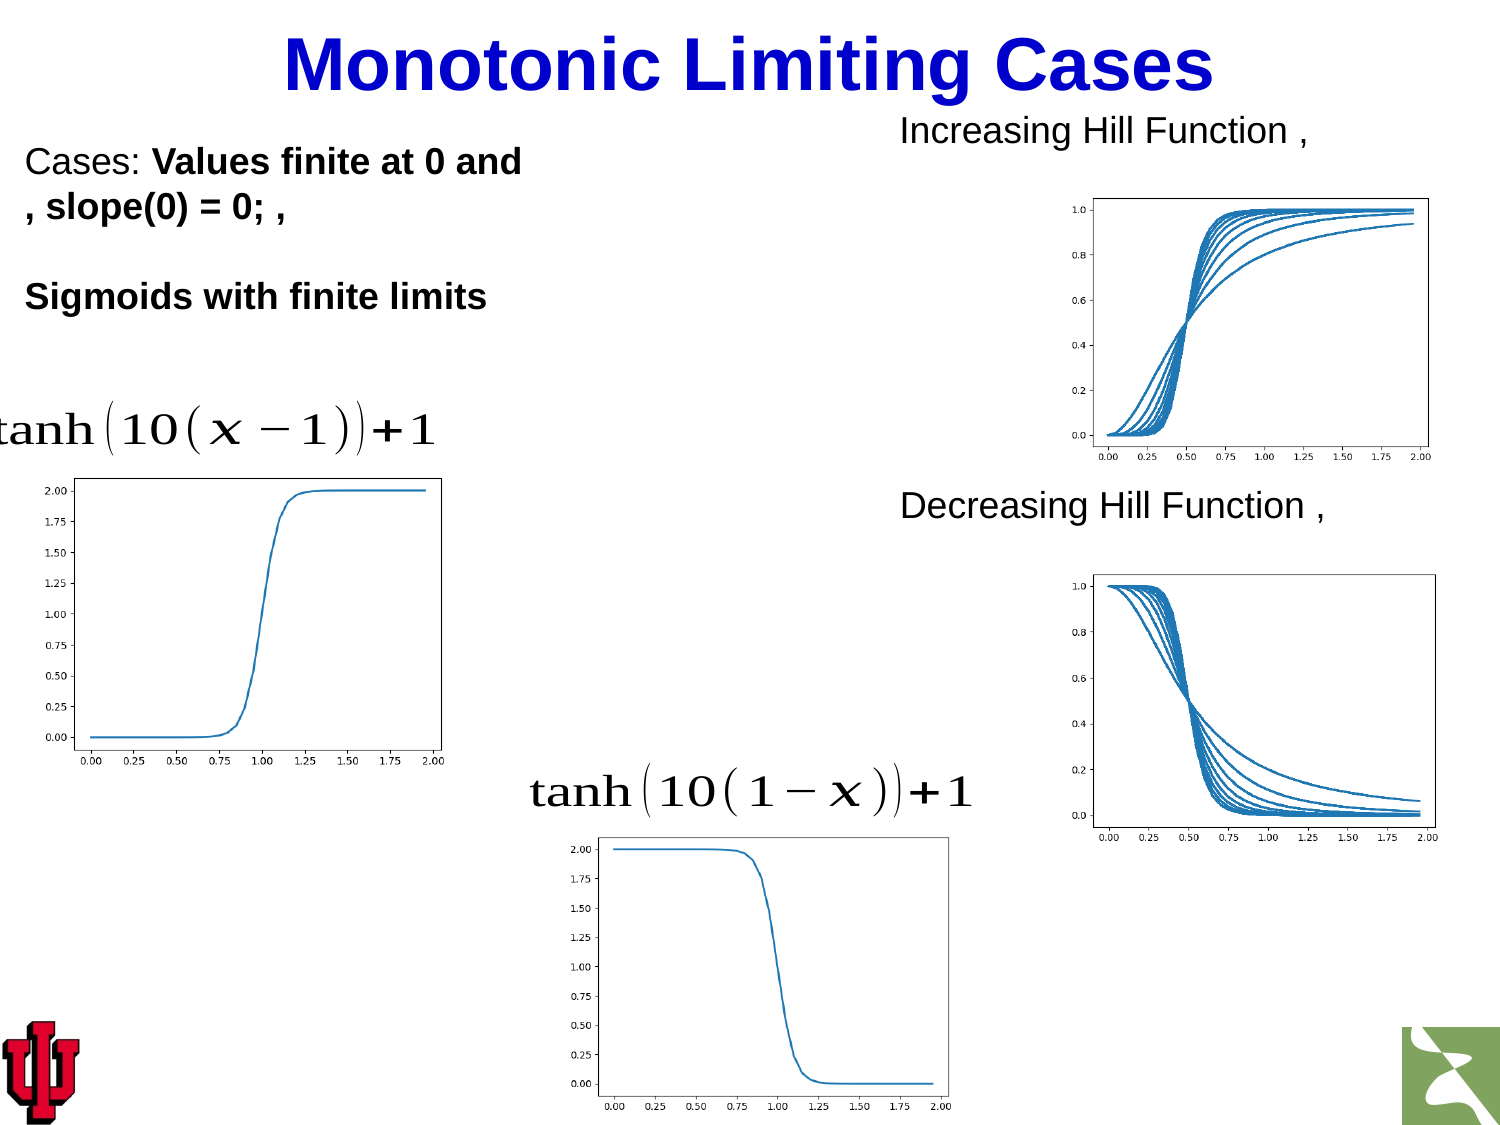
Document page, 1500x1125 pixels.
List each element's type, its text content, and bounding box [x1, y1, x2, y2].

title Monotonic Limiting Cases [0, 0, 1500, 130]
picture [1402, 1027, 1500, 1125]
picture [39, 460, 463, 782]
picture [1060, 177, 1452, 474]
picture [0, 1020, 80, 1125]
picture [562, 829, 965, 1125]
picture [1064, 561, 1456, 858]
